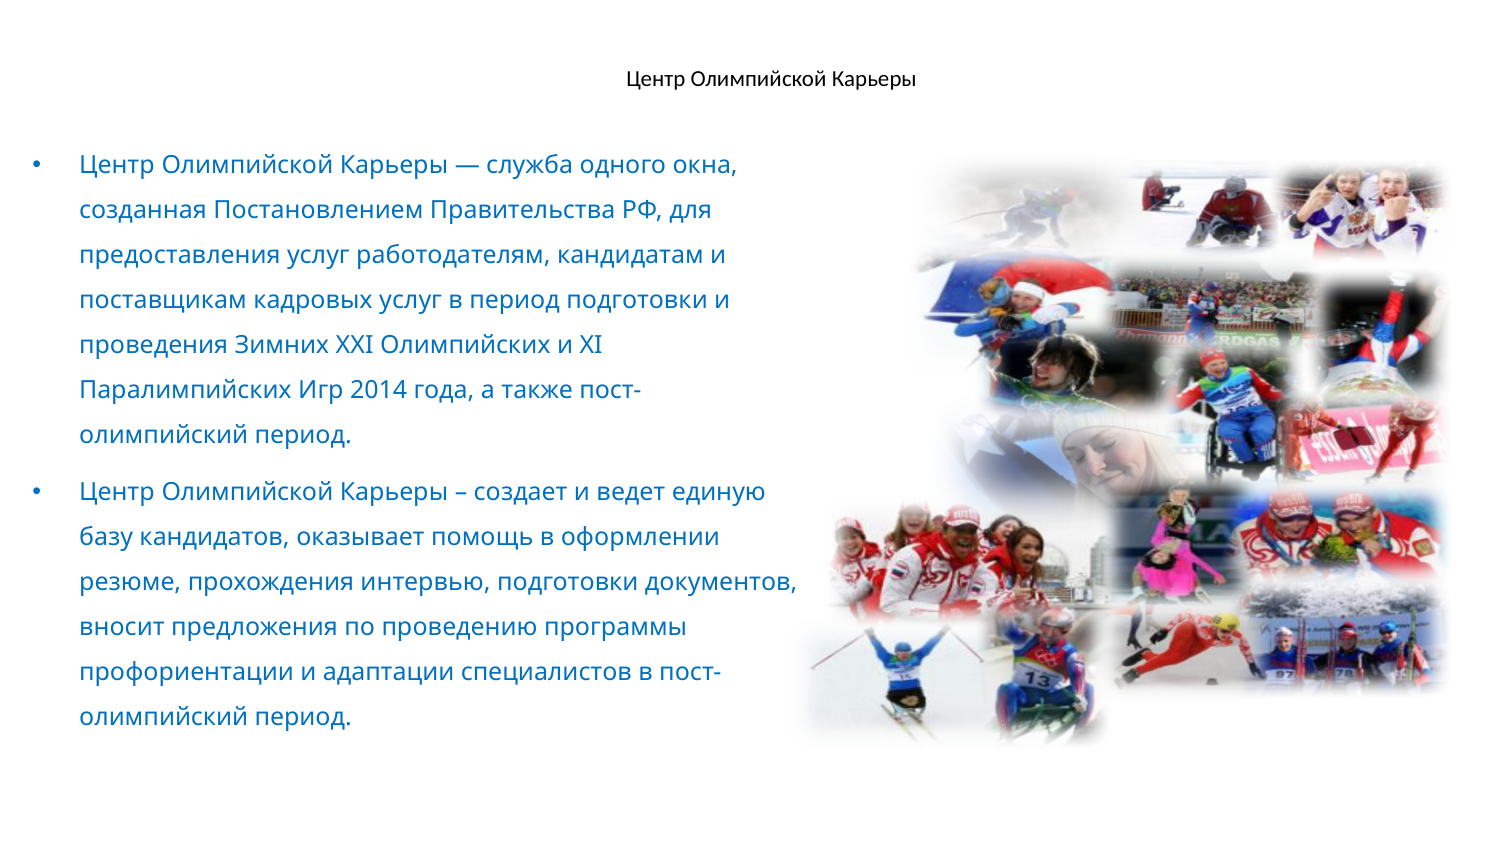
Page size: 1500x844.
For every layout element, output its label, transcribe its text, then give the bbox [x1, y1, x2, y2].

title Центр Олимпийской Карьеры [99, 55, 1450, 127]
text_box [17, 126, 1075, 844]
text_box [787, 149, 1454, 752]
